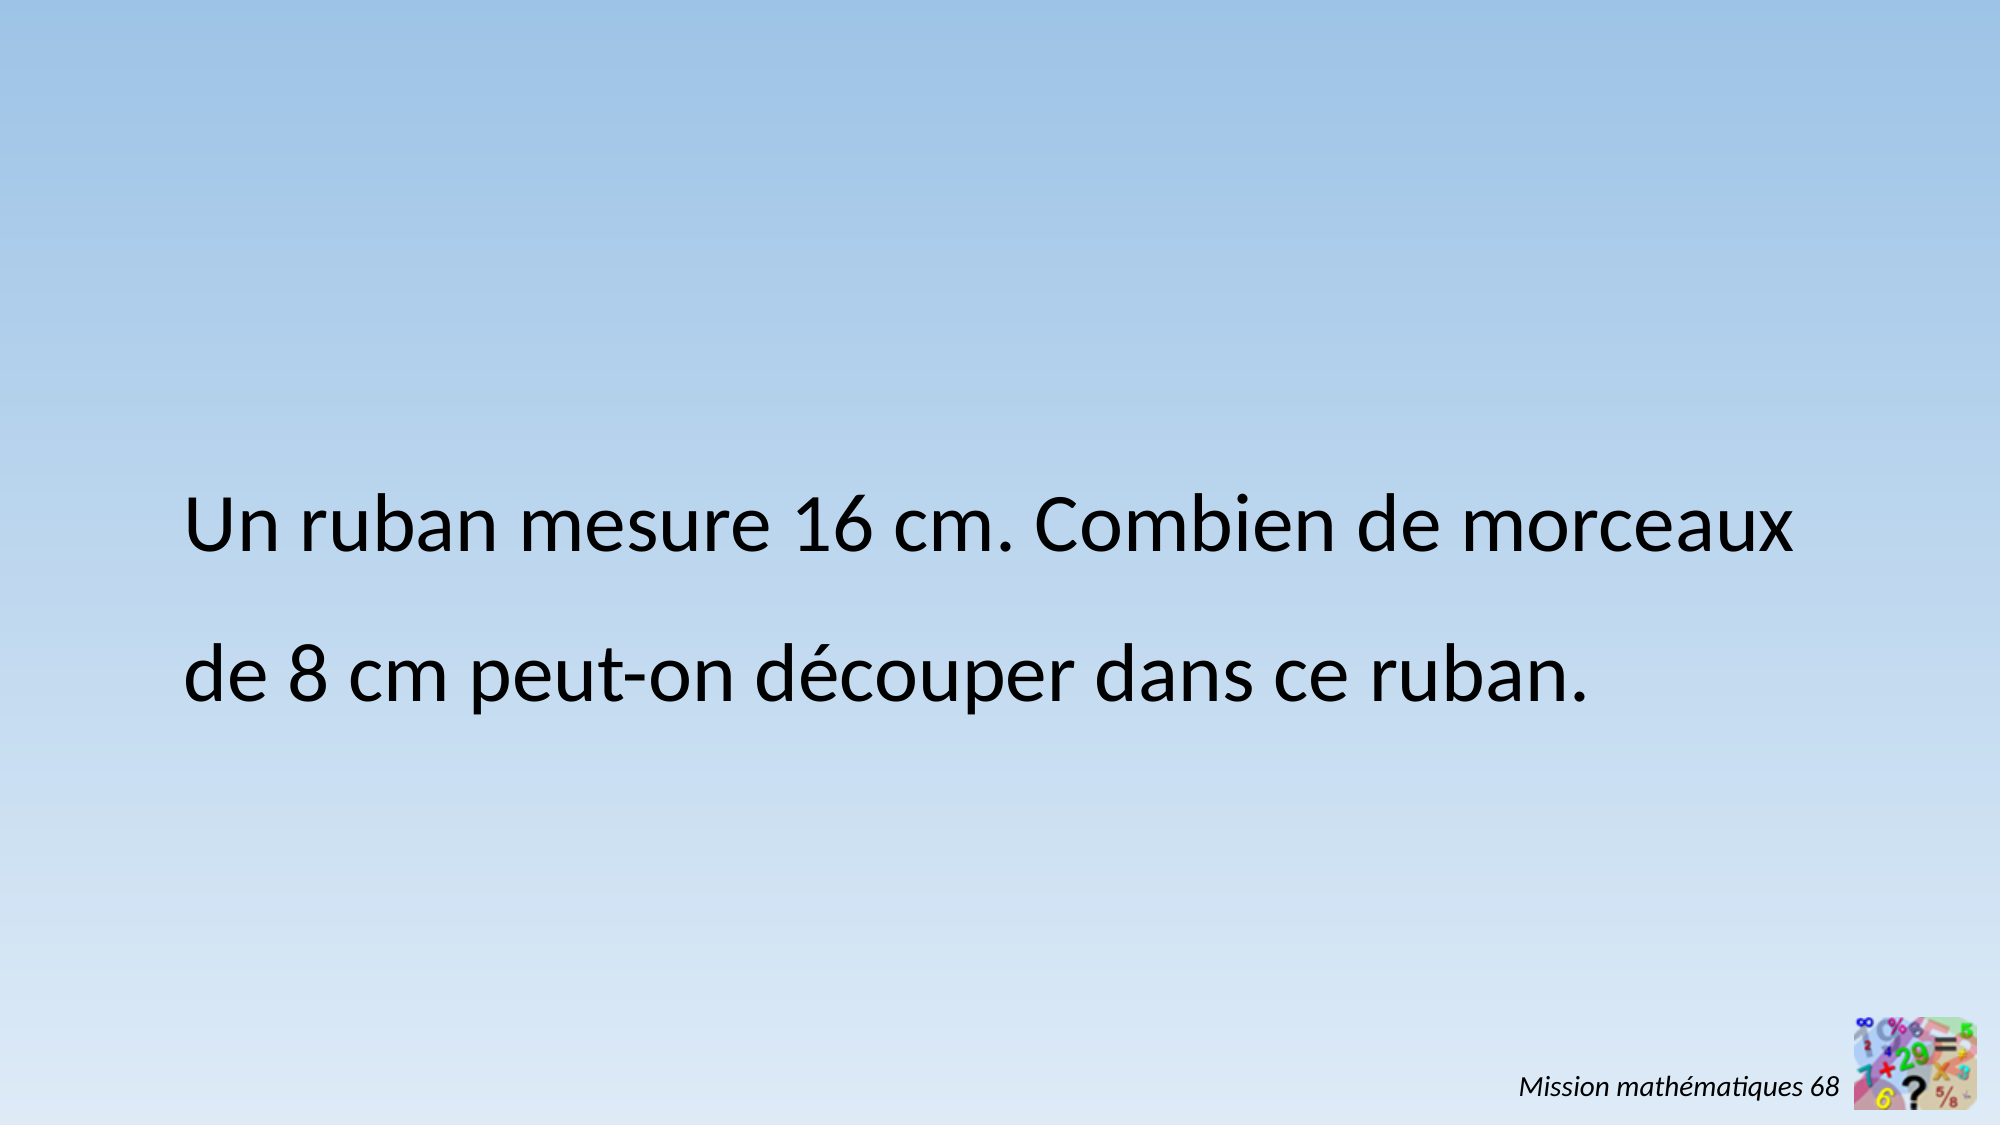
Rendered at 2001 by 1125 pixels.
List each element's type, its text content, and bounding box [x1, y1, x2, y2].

text_box Un ruban mesure 16 cm. Combien de morceaux de 8 cm peut-on découper dans ce ruban. [168, 411, 1832, 726]
text_box Mission mathématiques 68 [1501, 1059, 1854, 1110]
picture [1854, 1017, 1977, 1110]
